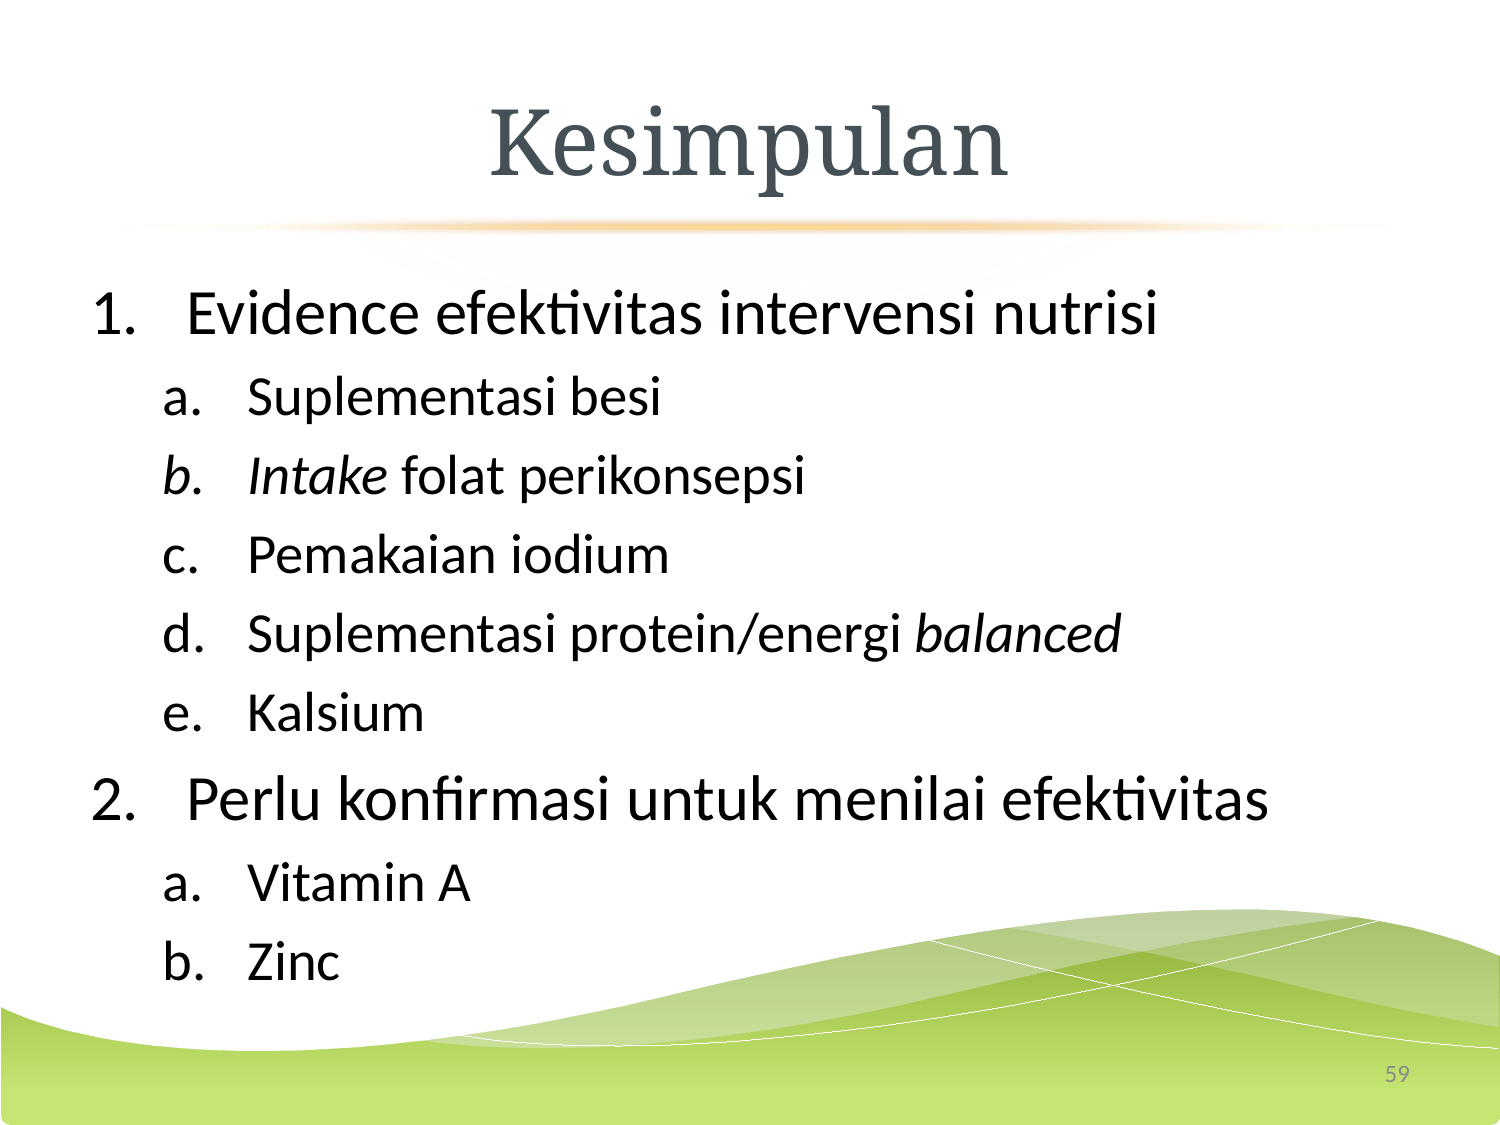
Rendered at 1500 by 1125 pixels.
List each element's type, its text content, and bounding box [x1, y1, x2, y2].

title Kesimpulan [75, 45, 1425, 233]
picture [0, 87, 1500, 829]
list Evidence efektivitas intervensi nutrisi Suplementasi besi Intake folat perikonsepsi Pemakaian iodium Suplementasi protein/energi balanced Kalsium Perlu konfirmasi untuk menilai efektivitas Vitamin A Zinc [75, 262, 1425, 1005]
picture [0, 1007, 6, 1125]
slide_number 59 [1074, 1042, 1425, 1103]
